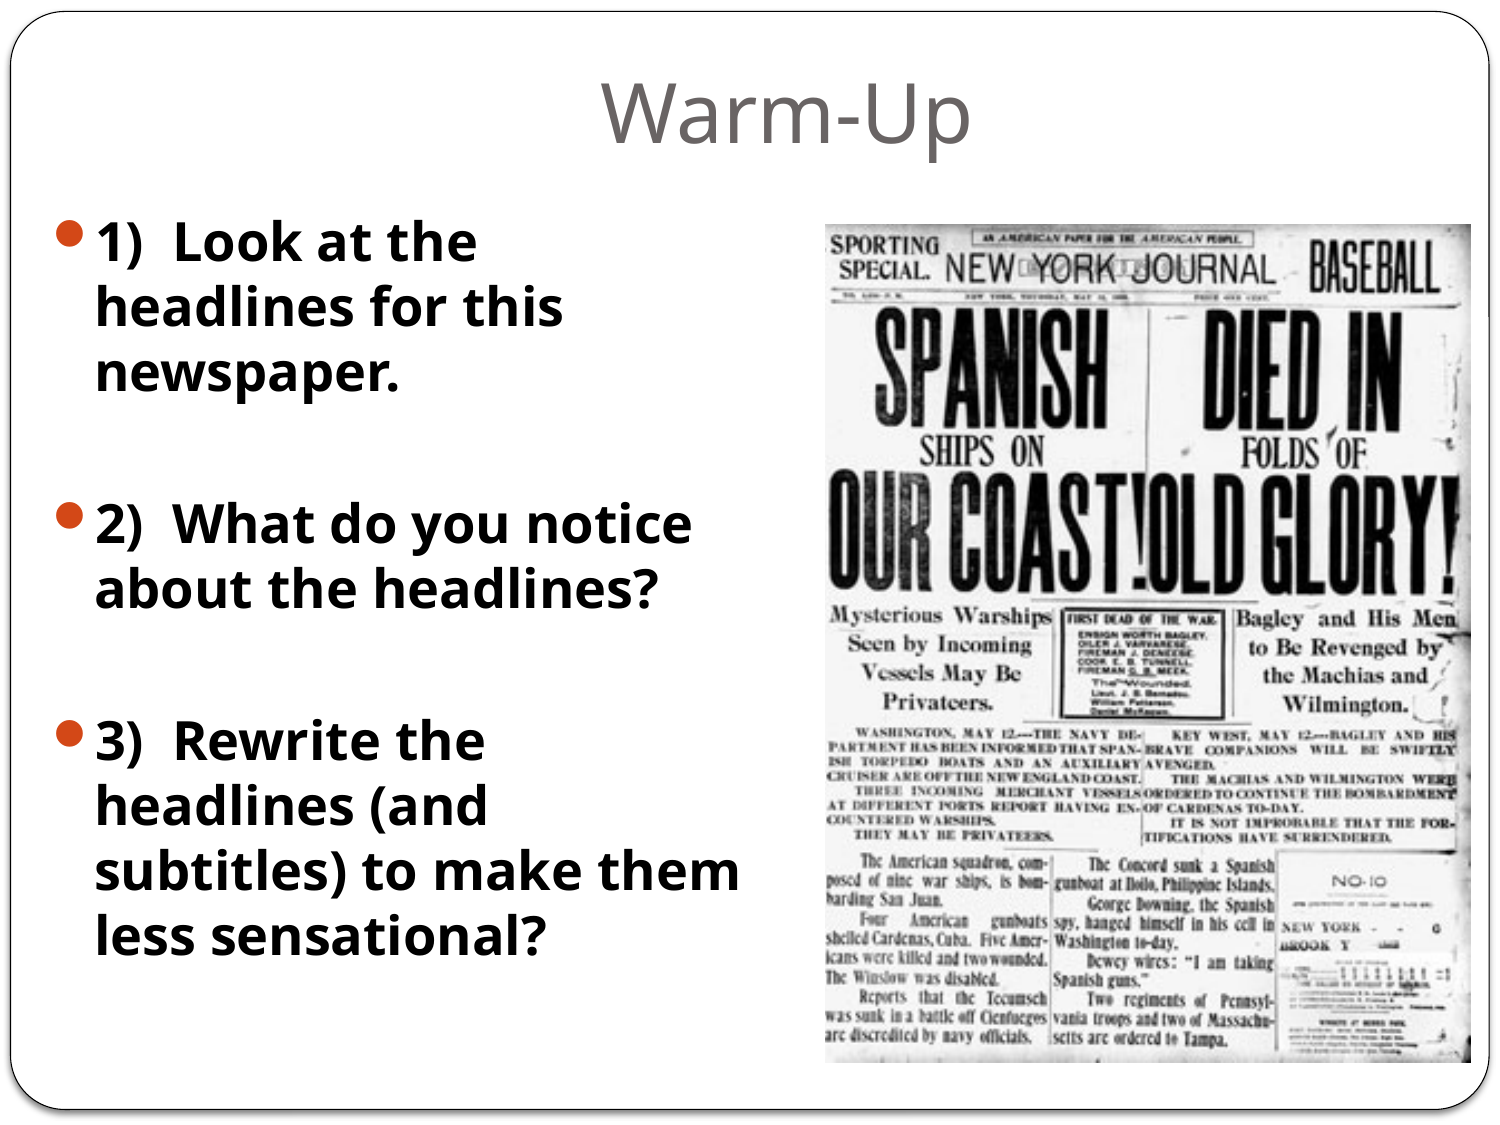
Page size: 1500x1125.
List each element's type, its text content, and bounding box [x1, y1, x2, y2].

title Warm-Up [150, 45, 1425, 175]
picture [824, 224, 1472, 1063]
list 1) Look at the headlines for this newspaper. 2) What do you notice about the headlines? 3) Rewrite the headlines (and subtitles) to make them less sensational? [37, 200, 765, 988]
